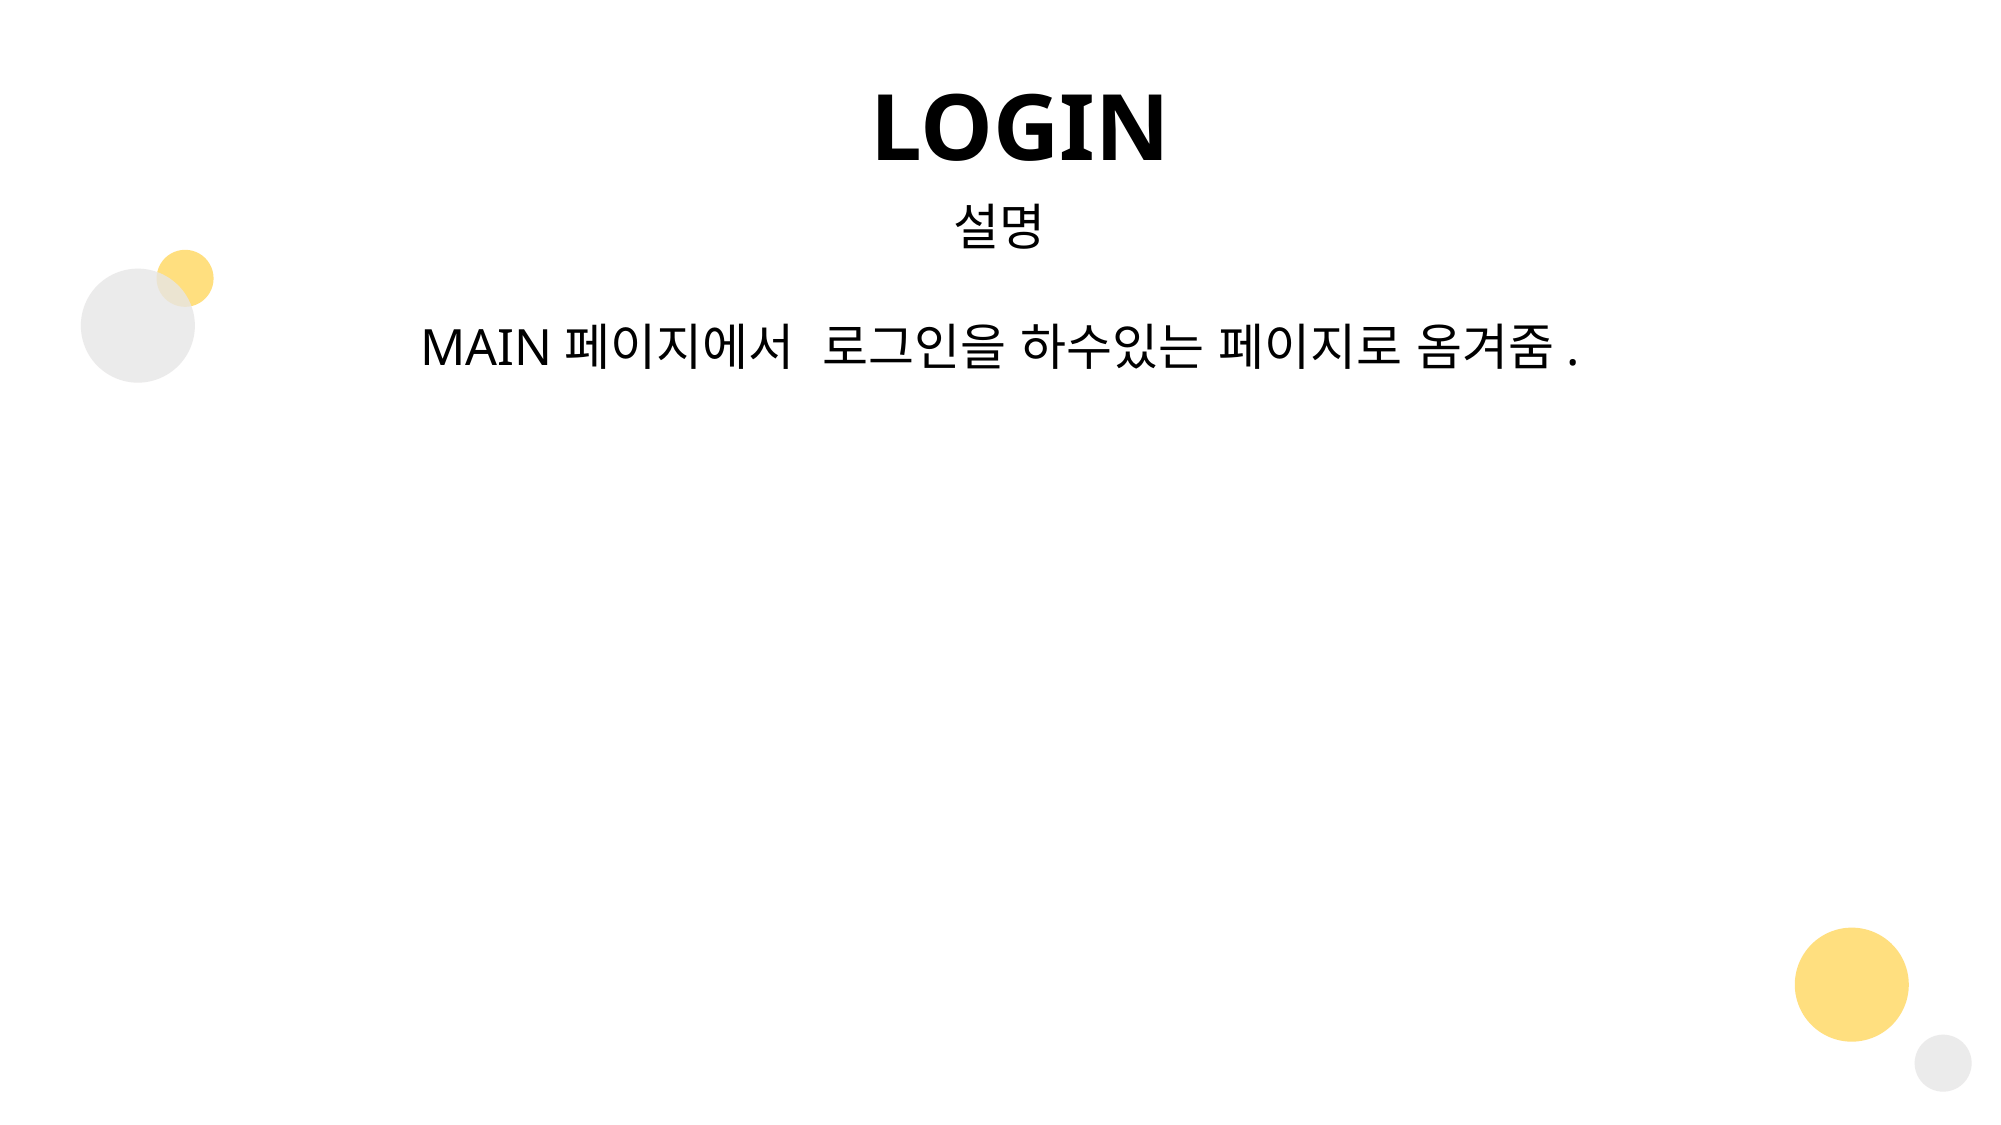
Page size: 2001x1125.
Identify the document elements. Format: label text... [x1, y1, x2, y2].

text_box [1793, 926, 1910, 1043]
text_box LOGIN [855, 61, 1186, 187]
text_box [156, 248, 215, 307]
text_box [79, 267, 196, 384]
text_box 설명 MAIN페이지에서 로그인을 하수있는 페이지로 옴겨줌. [405, 187, 1595, 383]
text_box [1913, 1033, 1973, 1093]
